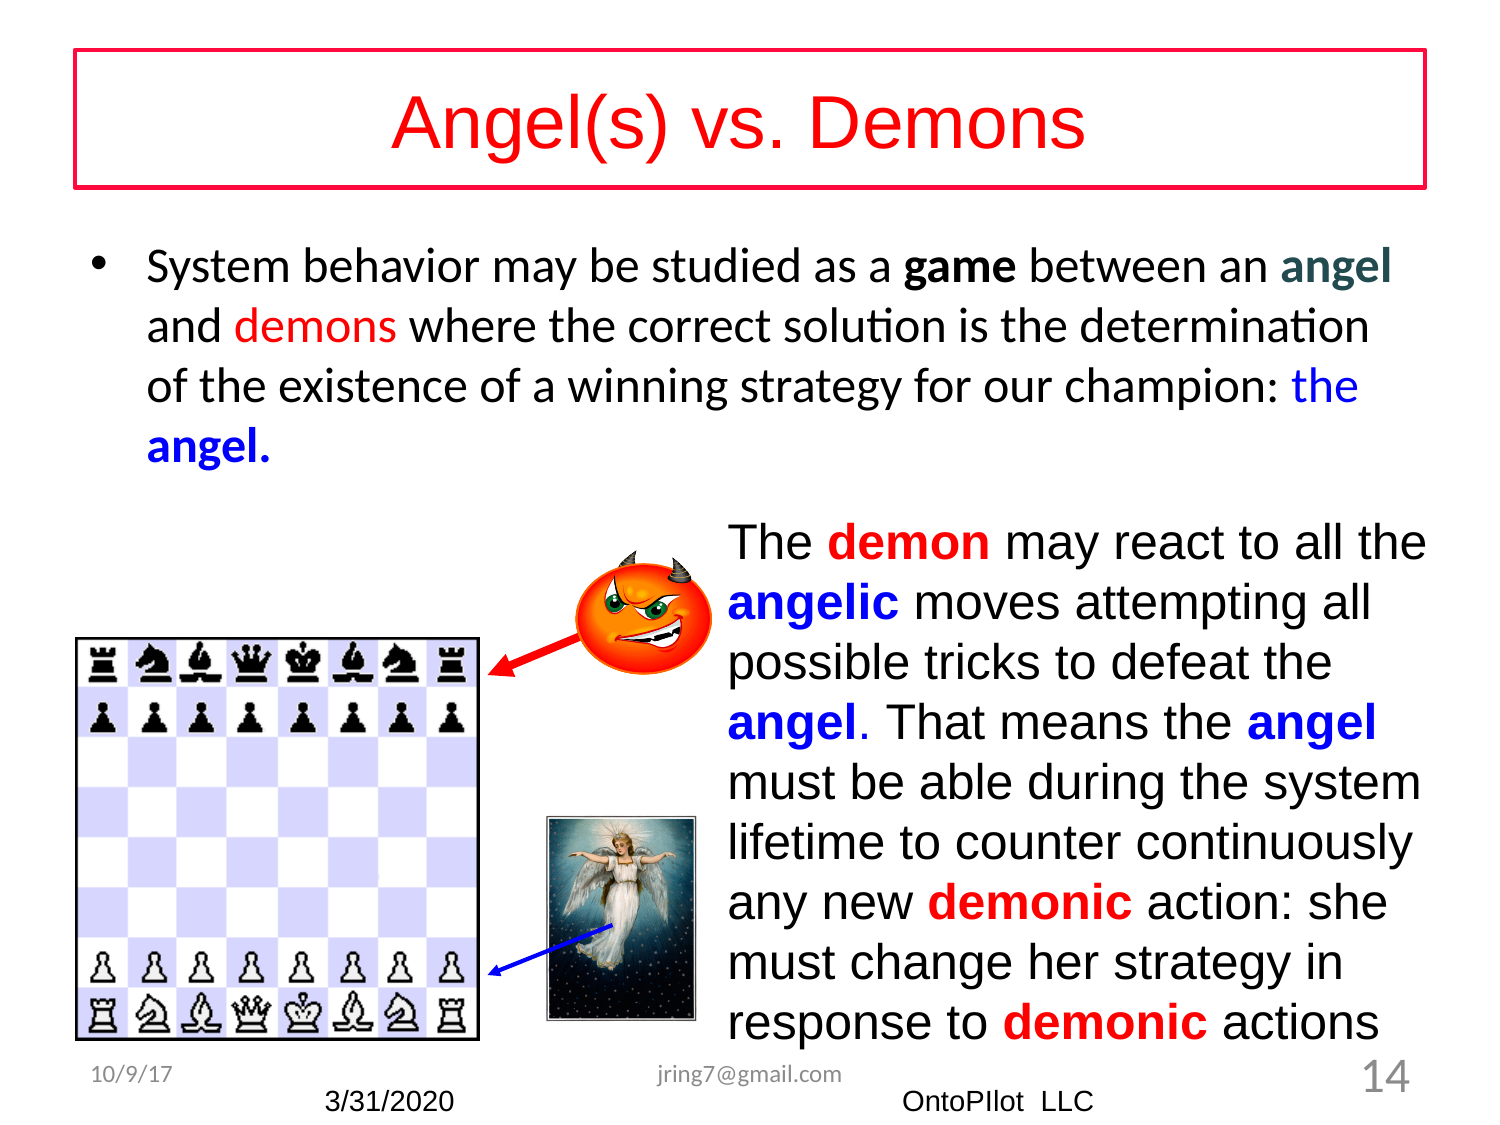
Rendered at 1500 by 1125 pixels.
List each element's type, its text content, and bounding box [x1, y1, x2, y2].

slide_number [75, 1049, 425, 1103]
slide_number 14 [1074, 1042, 1425, 1103]
picture [574, 549, 713, 676]
title Angel(s) vs. Demons [75, 50, 1425, 188]
picture [74, 637, 480, 1041]
list System behavior may be studied as a game between an angel and demons where the correct solution is the determination of the existence of a winning strategy for our champion: the angel. [75, 224, 1425, 968]
footer jring7@gmail.com [512, 1042, 988, 1103]
text_box [487, 955, 537, 977]
text_box The demon may react to all the angelic moves attempting all possible tricks to defeat the angel. That means the angel must be able during the system lifetime to counter continuously any new demonic action: she must change her strategy in response to demonic actions [712, 502, 1463, 1057]
text_box [487, 640, 569, 676]
text_box 3/31/2020 [309, 1074, 470, 1125]
picture [542, 812, 701, 1026]
text_box OntoPIlot LLC [887, 1074, 1110, 1125]
